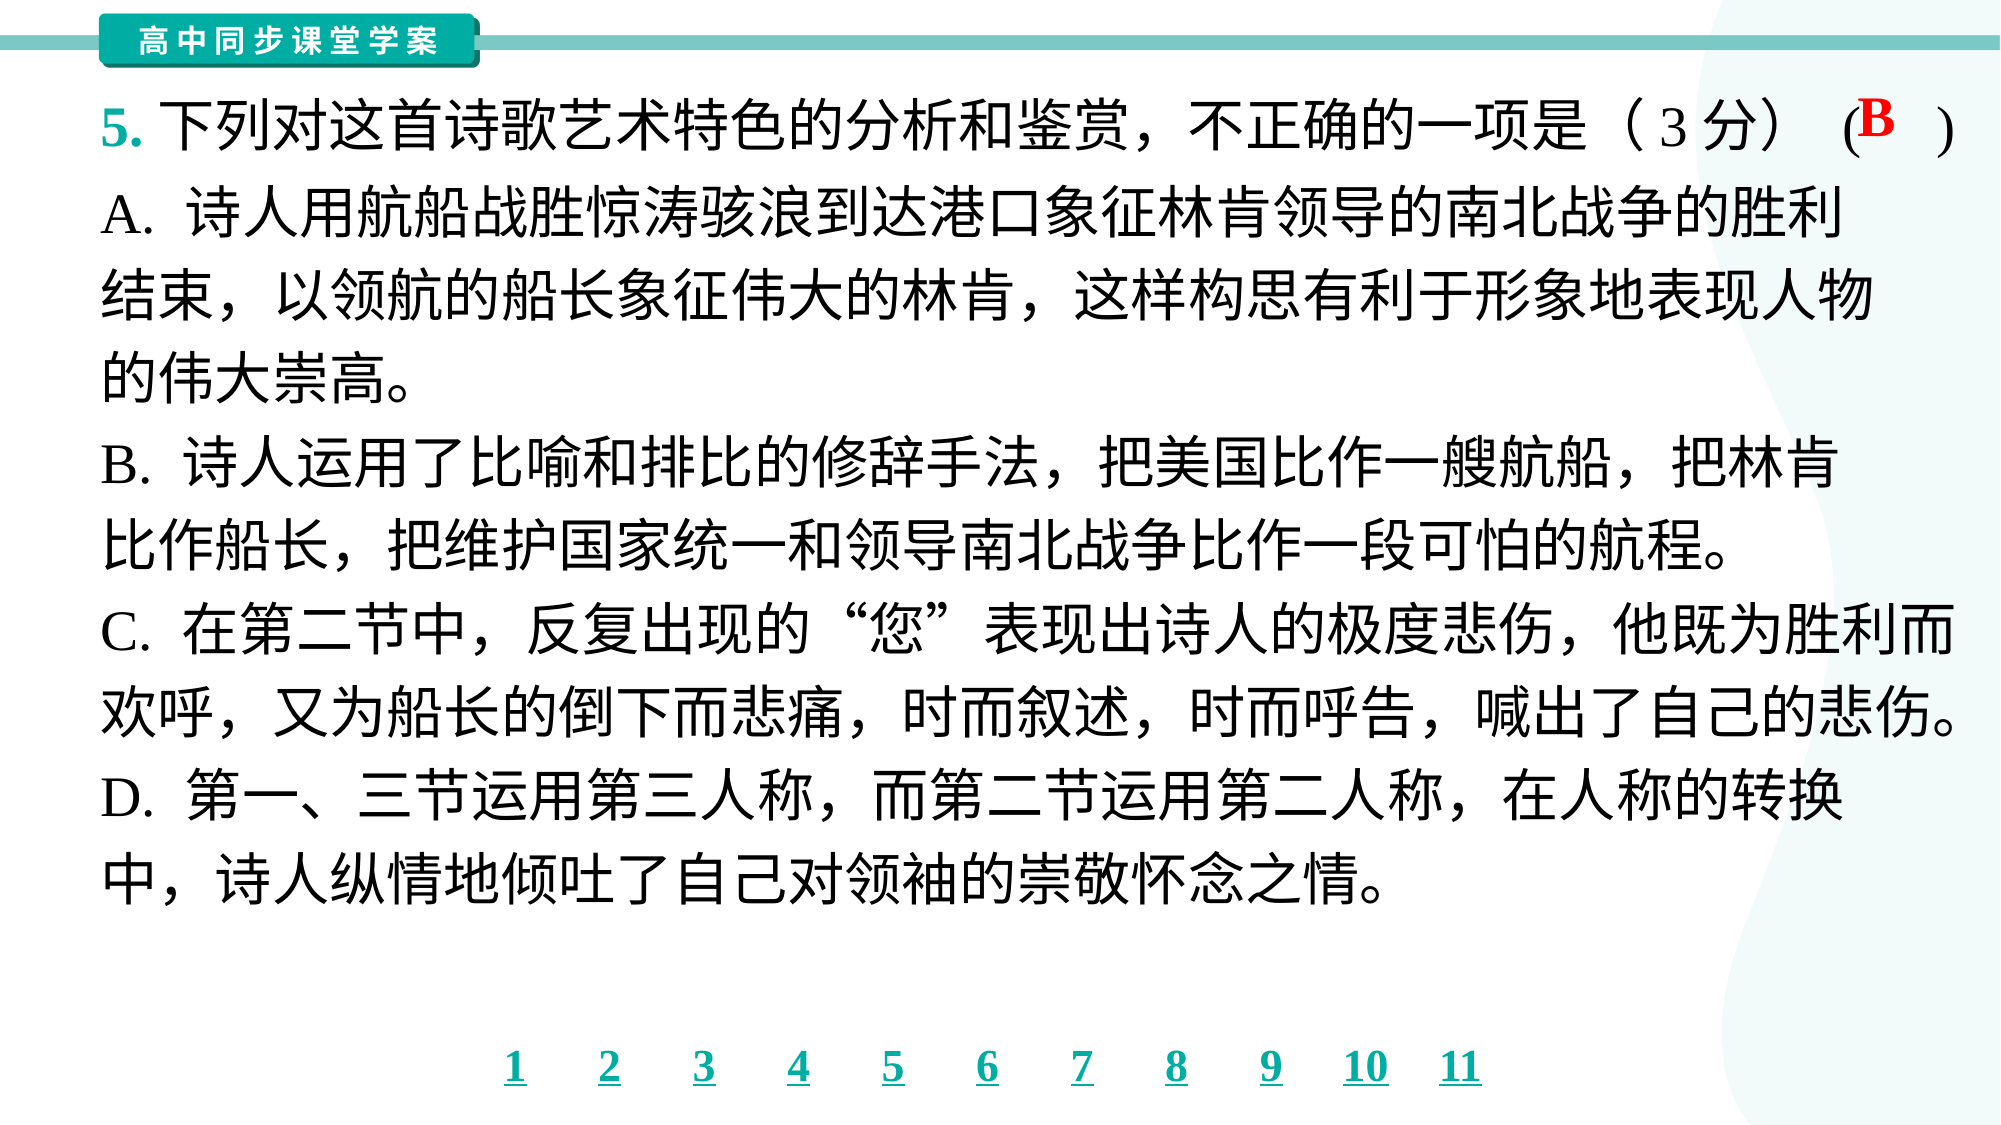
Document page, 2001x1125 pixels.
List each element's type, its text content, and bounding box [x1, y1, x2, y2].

text_box A. 诗人用航船战胜惊涛骇浪到达港口象征林肯领导的南北战争的胜利 结束，以领航的船长象征伟大的林肯，这样构思有利于形象地表现人物 的伟大崇高。 B. 诗人运用了比喻和排比的修辞手法，把美国比作一艘航船，把林肯 比作船长，把维护国家统一和领导南北战争比作一段可怕的航程。 C. 在第二节中，反复出现的“您”表现出诗人的极度悲伤，他既为胜利而 欢呼，又为船长的倒下而悲痛，时而叙述，时而呼告，喊出了自己的悲伤。 D. 第一、三节运用第三人称，而第二节运用第二人称，在人称的转换 中，诗人纵情地倾吐了自己对领袖的崇敬怀念之情。 [100, 161, 1899, 912]
text_box B [1836, 68, 1917, 149]
text_box 5.下列对这首诗歌艺术特色的分析和鉴赏，不正确的一项是（3分） ( ) [100, 76, 1899, 158]
picture [0, 0, 2000, 1125]
